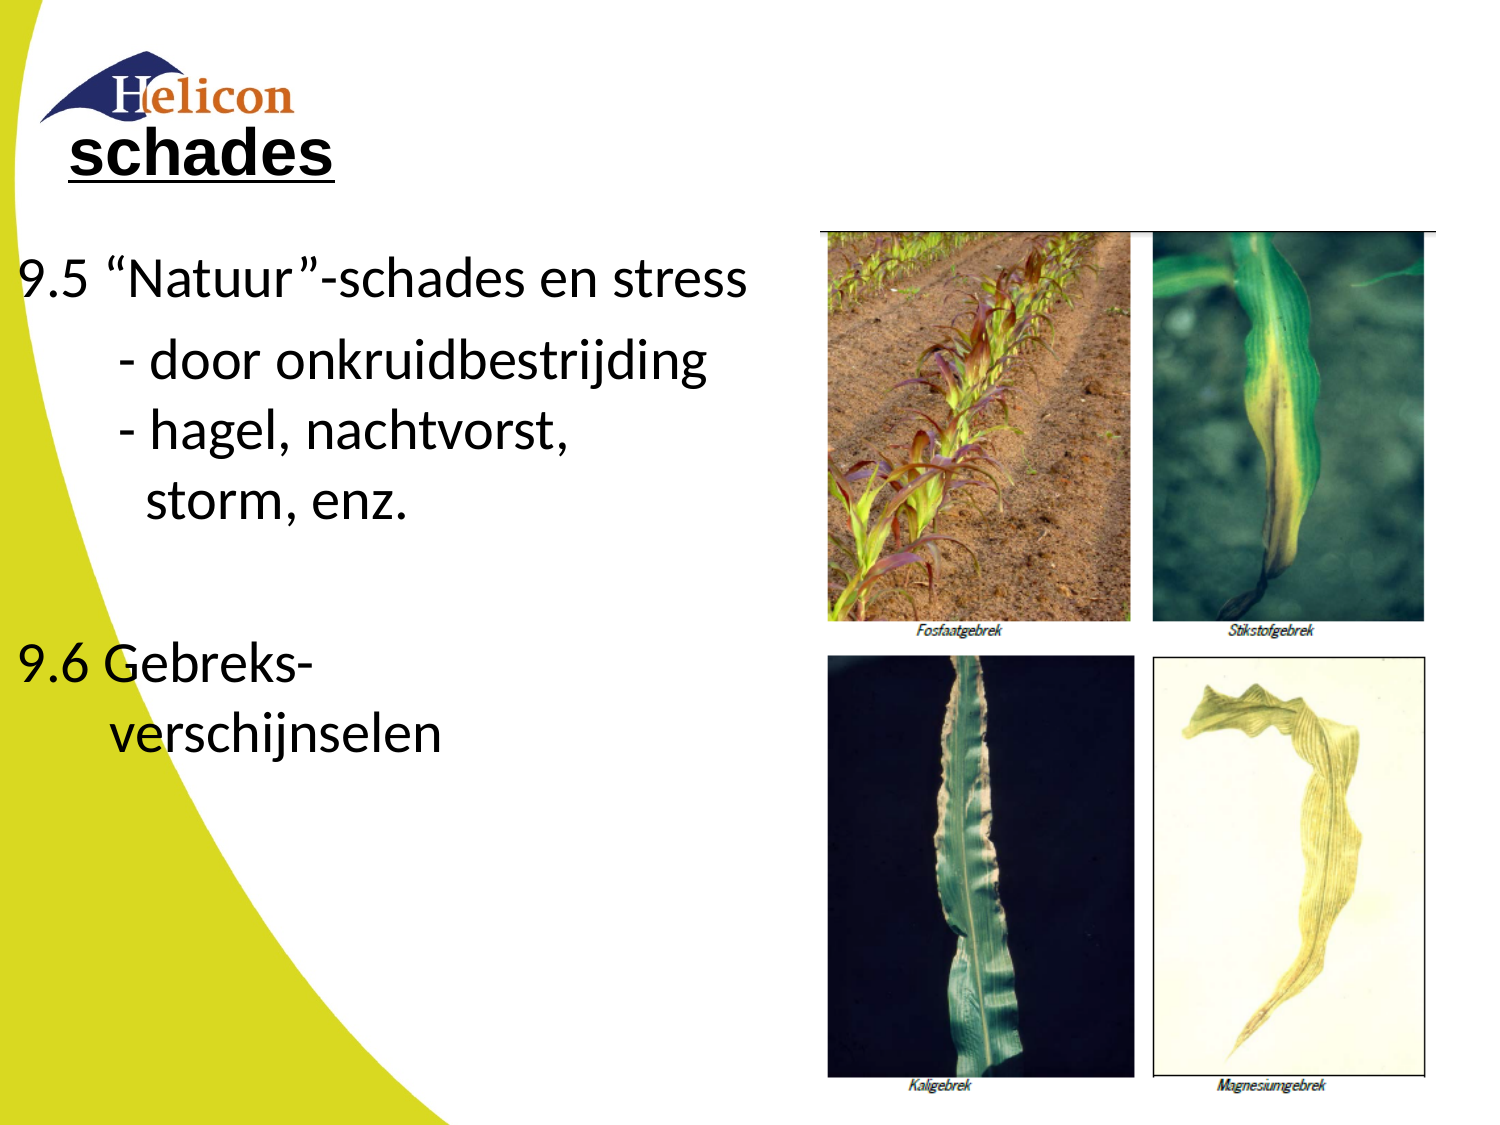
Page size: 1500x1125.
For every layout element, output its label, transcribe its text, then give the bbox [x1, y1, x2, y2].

picture [0, 0, 1500, 1125]
list 9.5 “Natuur”-schades en stress - door onkruidbestrijding - hagel, nachtvorst, storm, enz. 9.6 Gebreks- verschijnselen [1, 231, 819, 1071]
title schades [53, 19, 540, 100]
